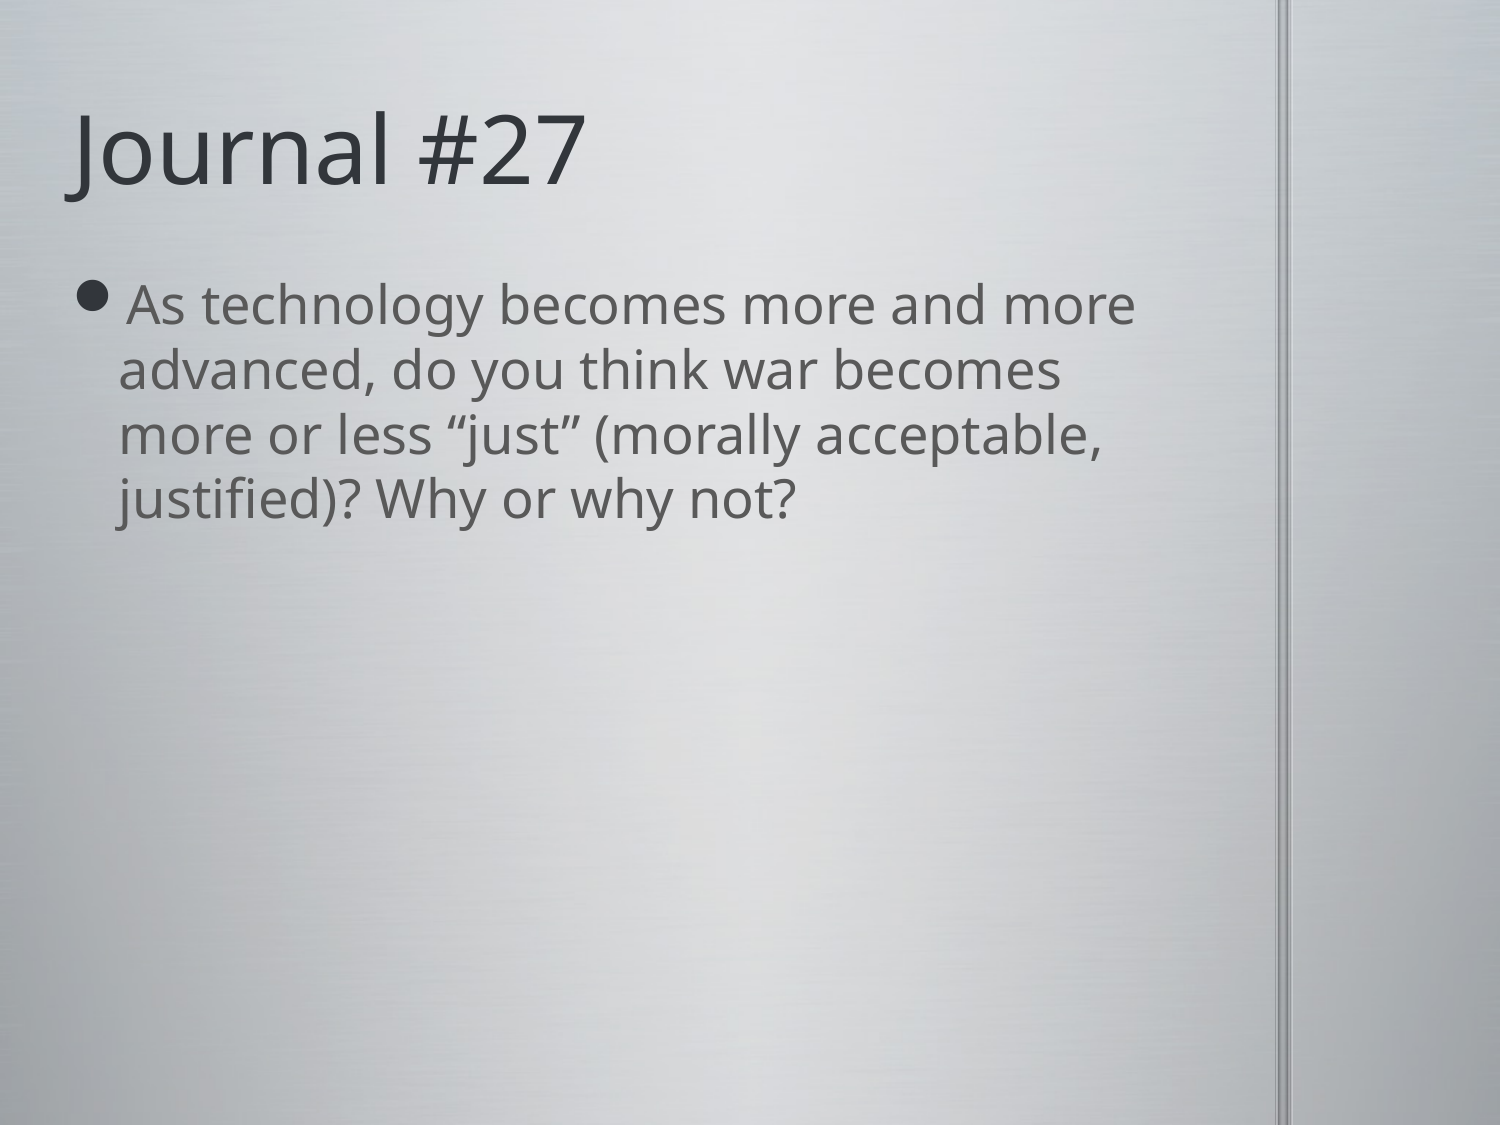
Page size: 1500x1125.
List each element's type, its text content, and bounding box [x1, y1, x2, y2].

title Journal #27 [57, 86, 1220, 207]
list As technology becomes more and more advanced, do you think war becomes more or less “just” (morally acceptable, justified)? Why or why not? [57, 262, 1220, 1005]
picture [0, 0, 1500, 1125]
